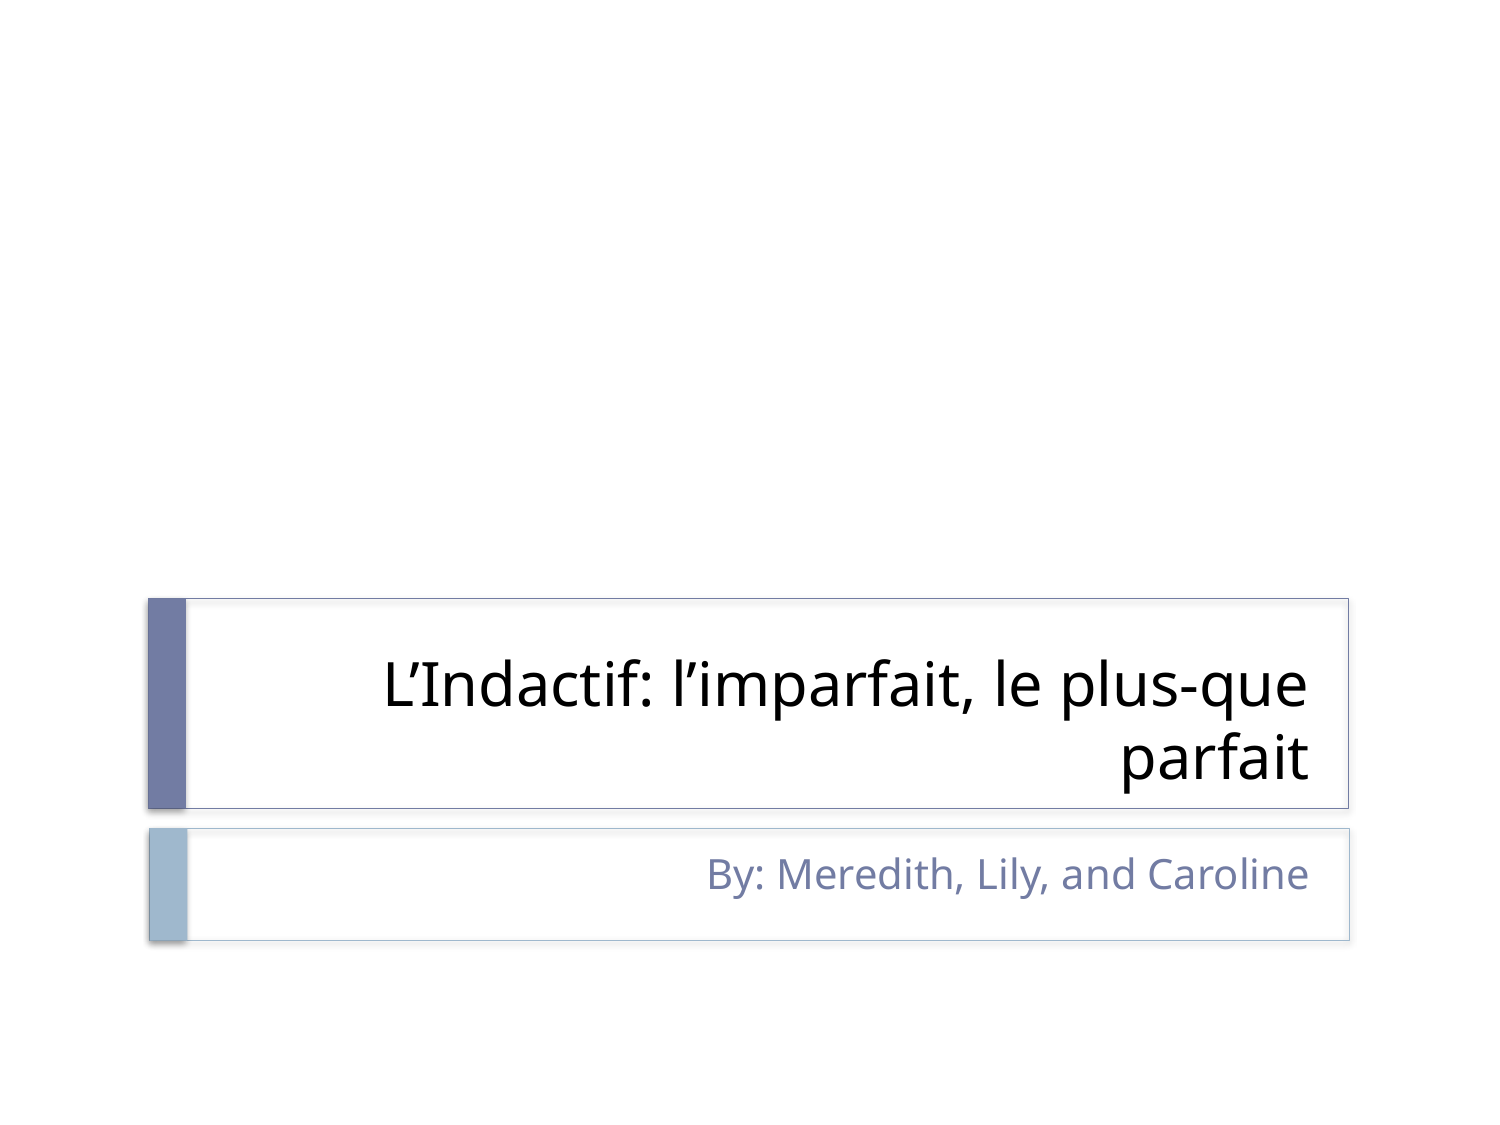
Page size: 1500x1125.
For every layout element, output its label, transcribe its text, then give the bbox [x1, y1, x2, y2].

subtitle By: Meredith, Lily, and Caroline [200, 840, 1325, 929]
title L’Indactif: l’imparfait, le plus-que parfait [200, 637, 1325, 800]
